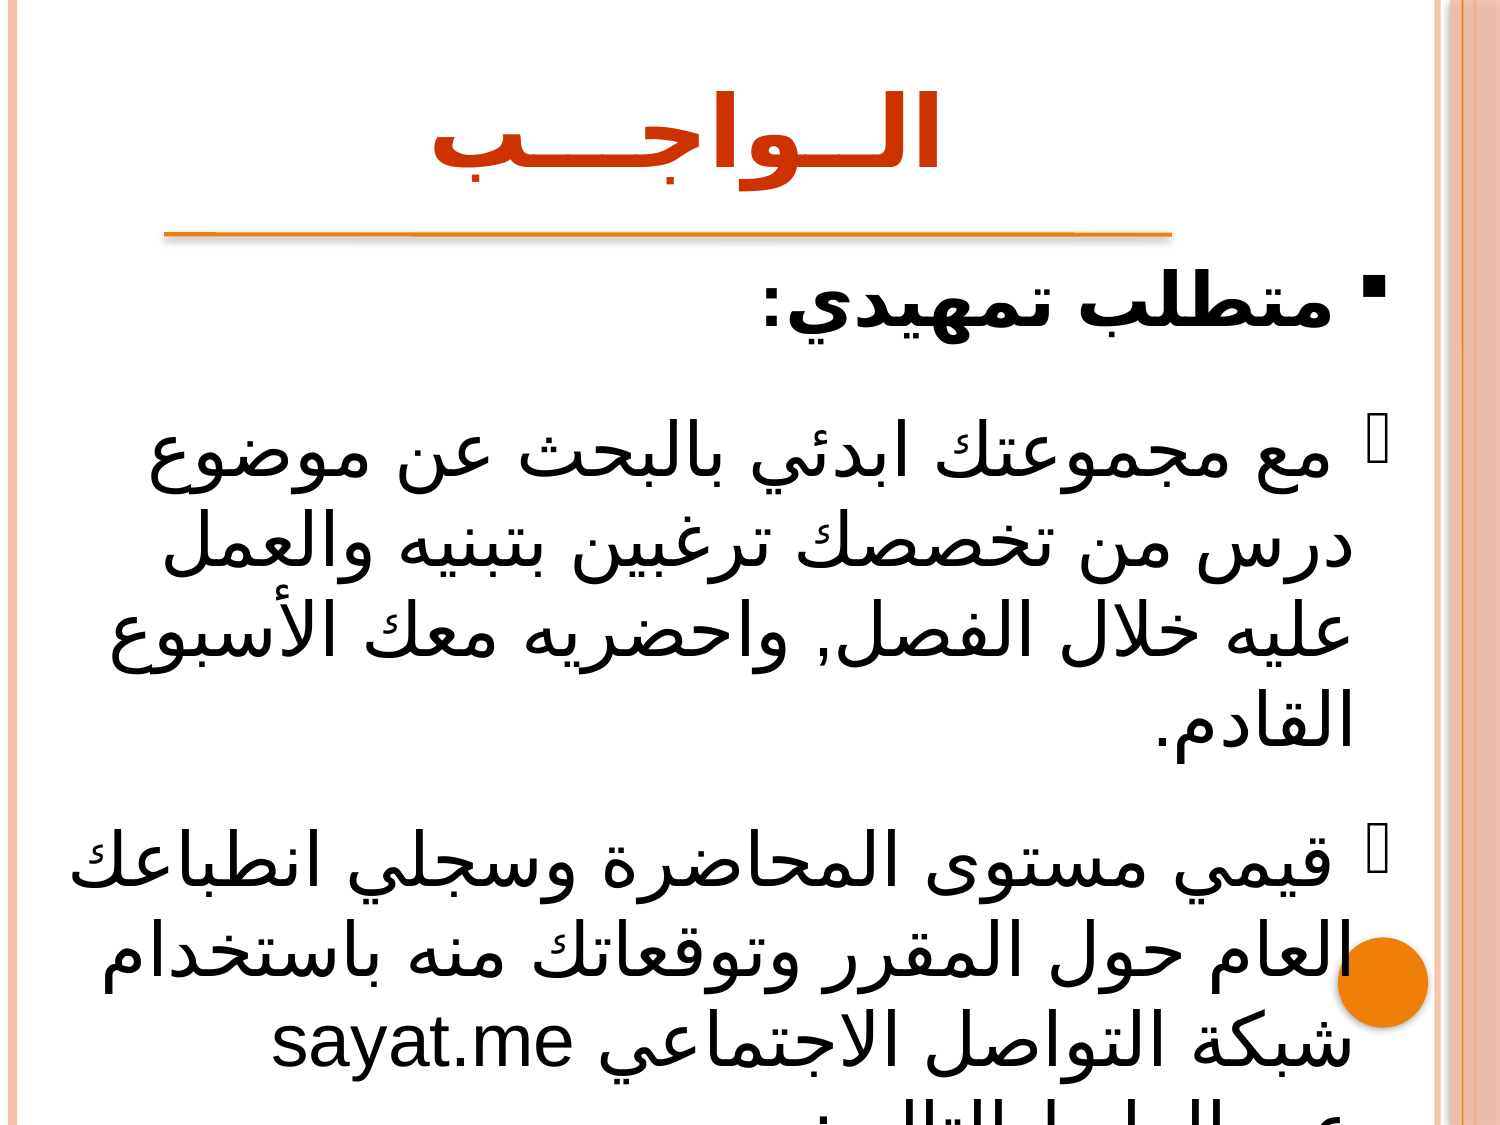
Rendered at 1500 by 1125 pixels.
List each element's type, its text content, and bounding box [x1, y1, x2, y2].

text_box الــواجـــب [75, 7, 1300, 195]
text_box متطلب تمهيدي: مع مجموعتك ابدئي بالبحث عن موضوع درس من تخصصك ترغبين بتبنيه والعمل عليه خلال الفصل, واحضريه معك الأسبوع القادم. قيمي مستوى المحاضرة وسجلي انطباعك العام حول المقرر وتوقعاتك منه باستخدام شبكة التواصل الاجتماعي sayat.me عبر الرابط التالي: http://sayat.me/nadajalsaleh [41, 243, 1408, 740]
